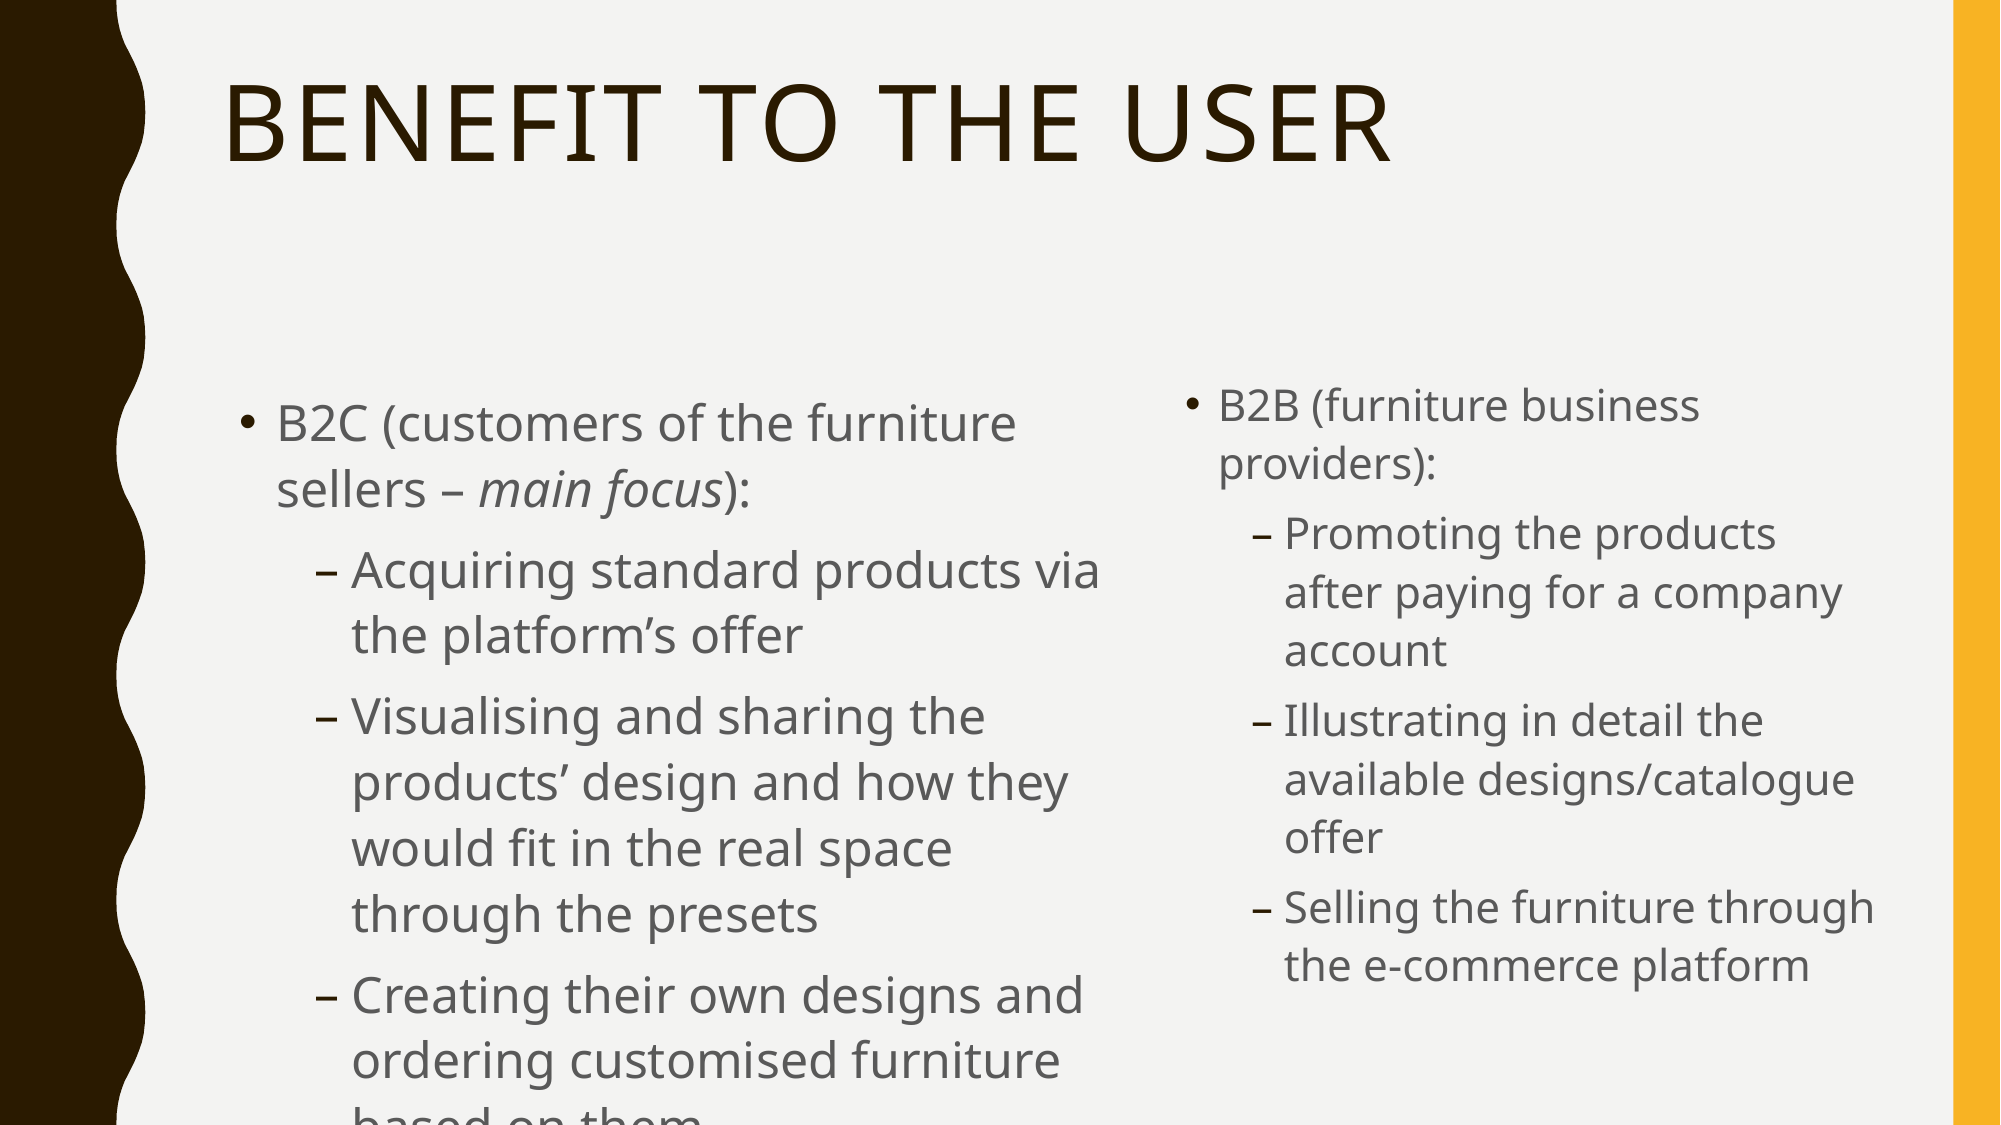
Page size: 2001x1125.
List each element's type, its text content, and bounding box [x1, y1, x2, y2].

list B2B (furniture business providers): Promoting the products after paying for a company account Illustrating in detail the available designs/catalogue offer Selling the furniture through the e-commerce platform [1170, 364, 1896, 1049]
list B2C (customers of the furniture sellers – main focus): Acquiring standard products via the platform’s offer Visualising and sharing the products’ design and how they would fit in the real space through the presets Creating their own designs and ordering customised furniture based on them [224, 378, 1171, 1063]
title Benefit to the user [205, 62, 1875, 308]
